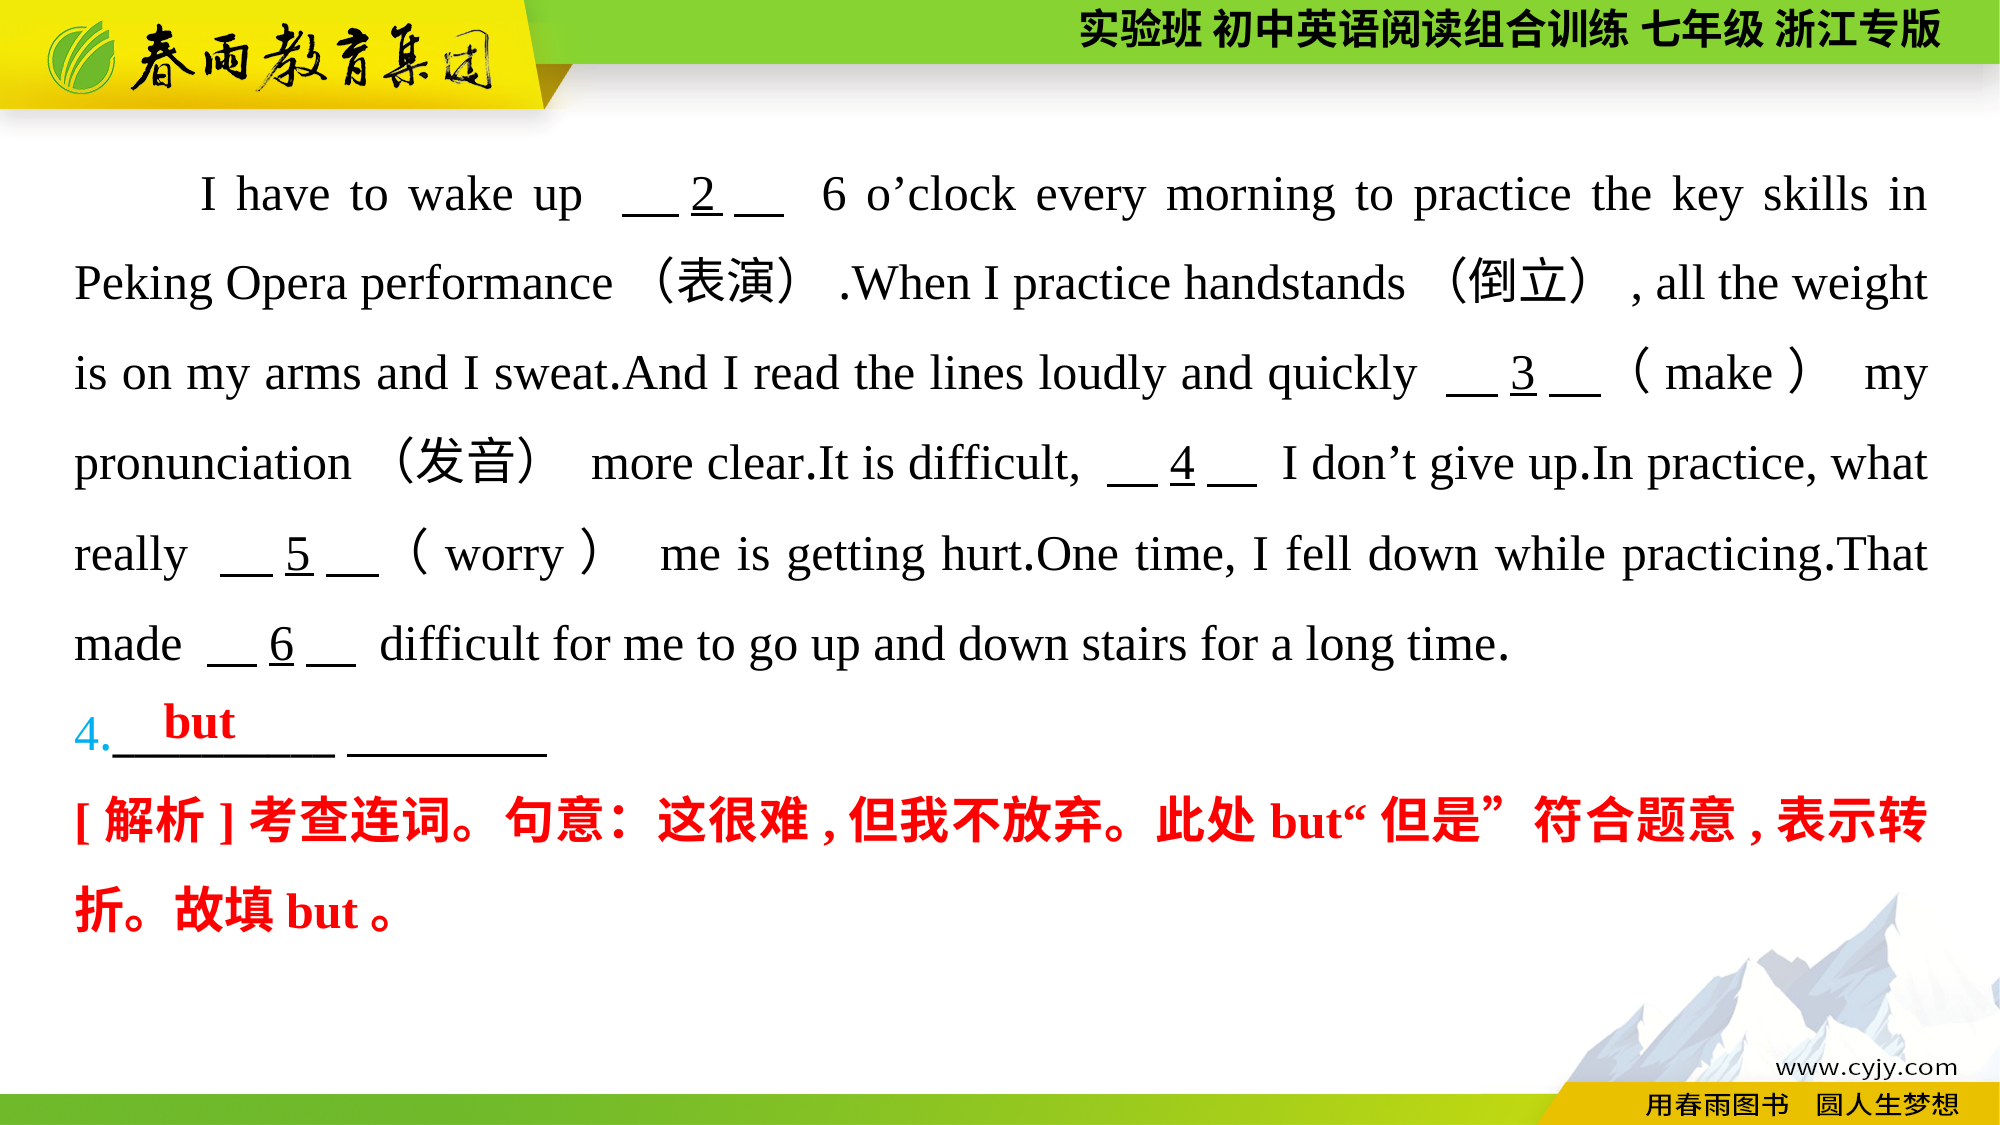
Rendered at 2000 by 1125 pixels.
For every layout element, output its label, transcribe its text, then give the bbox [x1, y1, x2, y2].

text_box but [148, 681, 251, 751]
text_box [解析]考查连词。句意：这很难,但我不放弃。此处but“但是”符合题意,表示转折。故填but。 [59, 751, 1944, 947]
list I have to wake up 2 6 o’clock every morning to practice the key skills in Peking Opera performance（表演）.When I practice handstands（倒立）, all the weight is on my arms and I sweat.And I read the lines loudly and quickly 3 （make） my pronunciation（发音） more clear.It is difficult, 4 I don’t give up.In practice, what really 5 （worry） me is getting hurt.One time, I fell down while practicing.That made 6 difficult for me to go up and down stairs for a long time. 4.__________ [59, 122, 1944, 751]
picture [0, 0, 2000, 1125]
